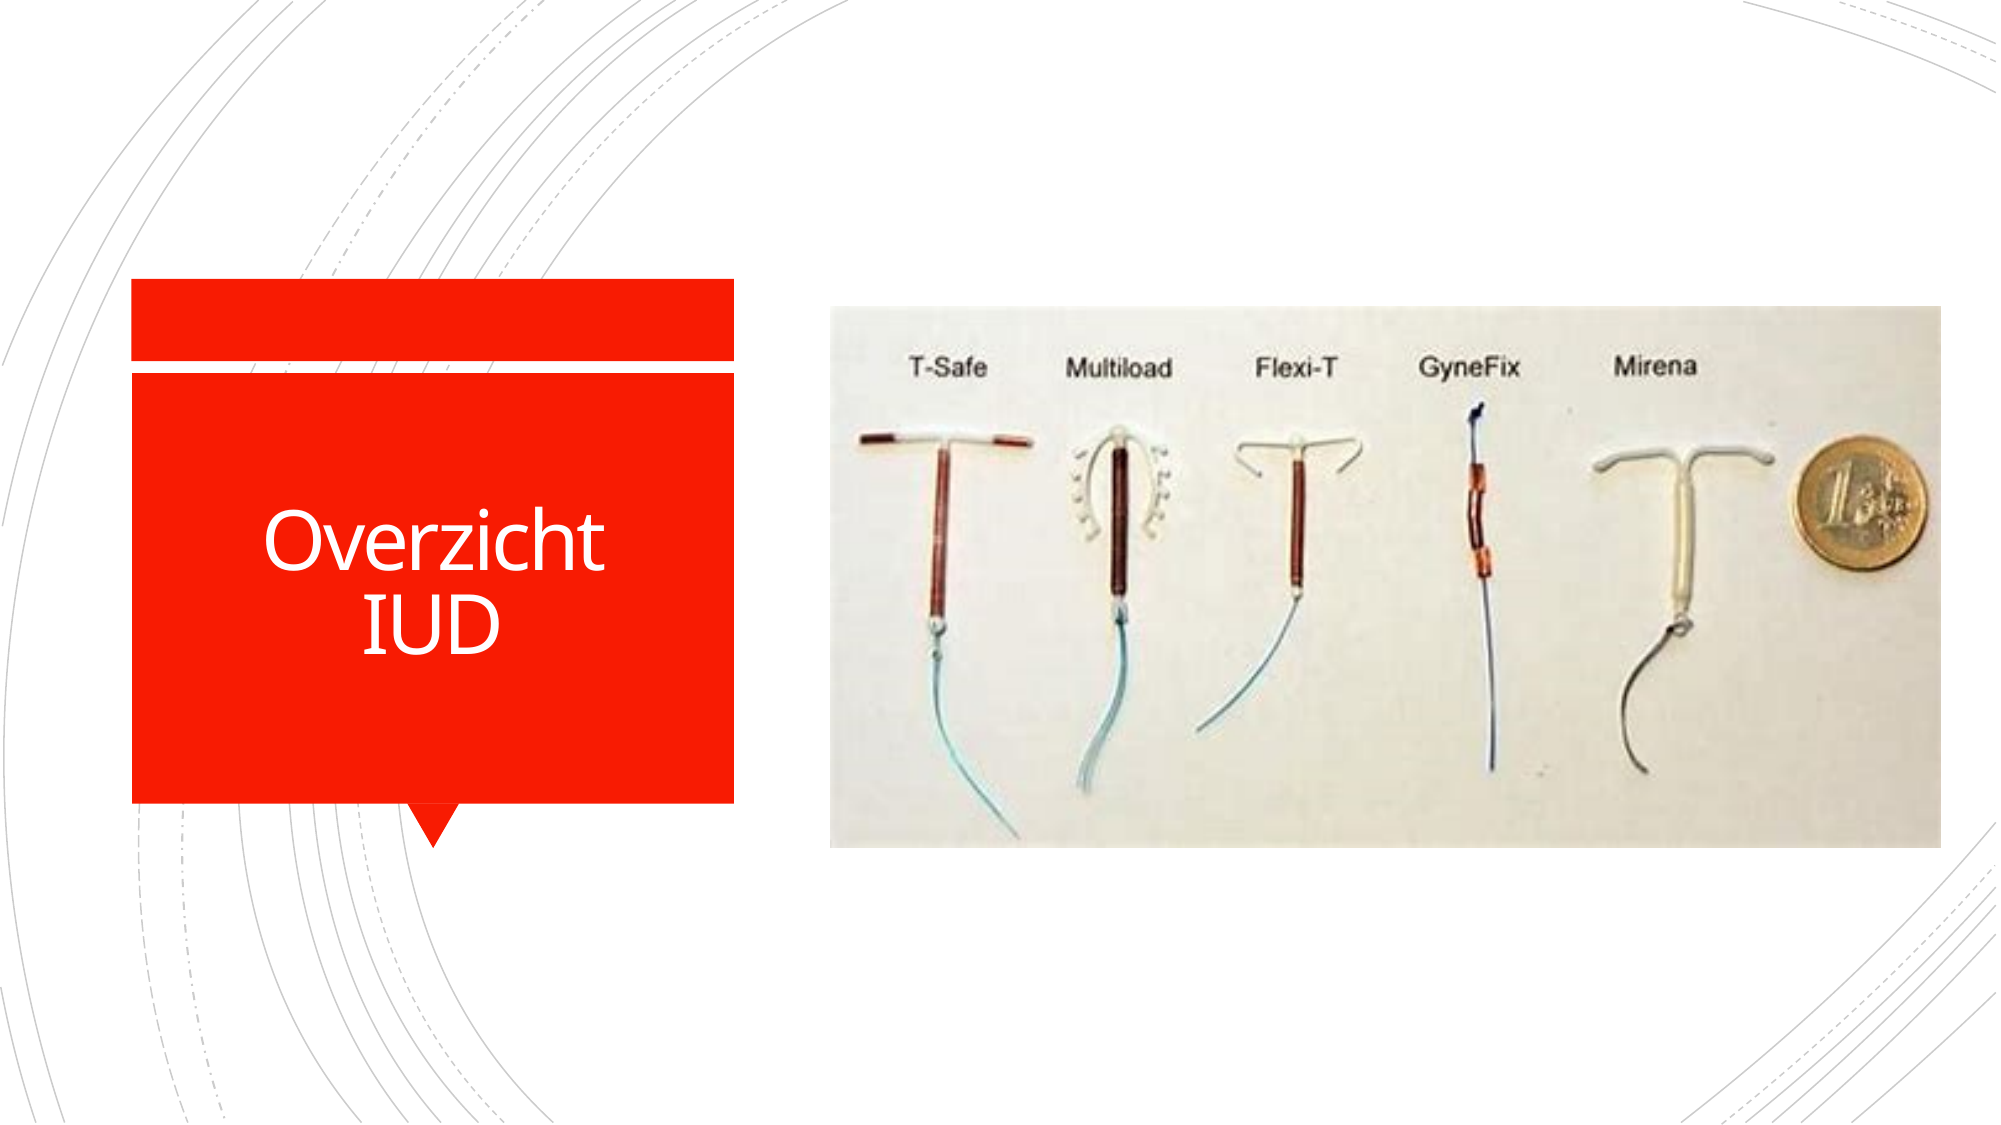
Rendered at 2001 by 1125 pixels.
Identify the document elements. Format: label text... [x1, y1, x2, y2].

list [830, 306, 1942, 848]
title Overzicht IUD [145, 385, 720, 789]
